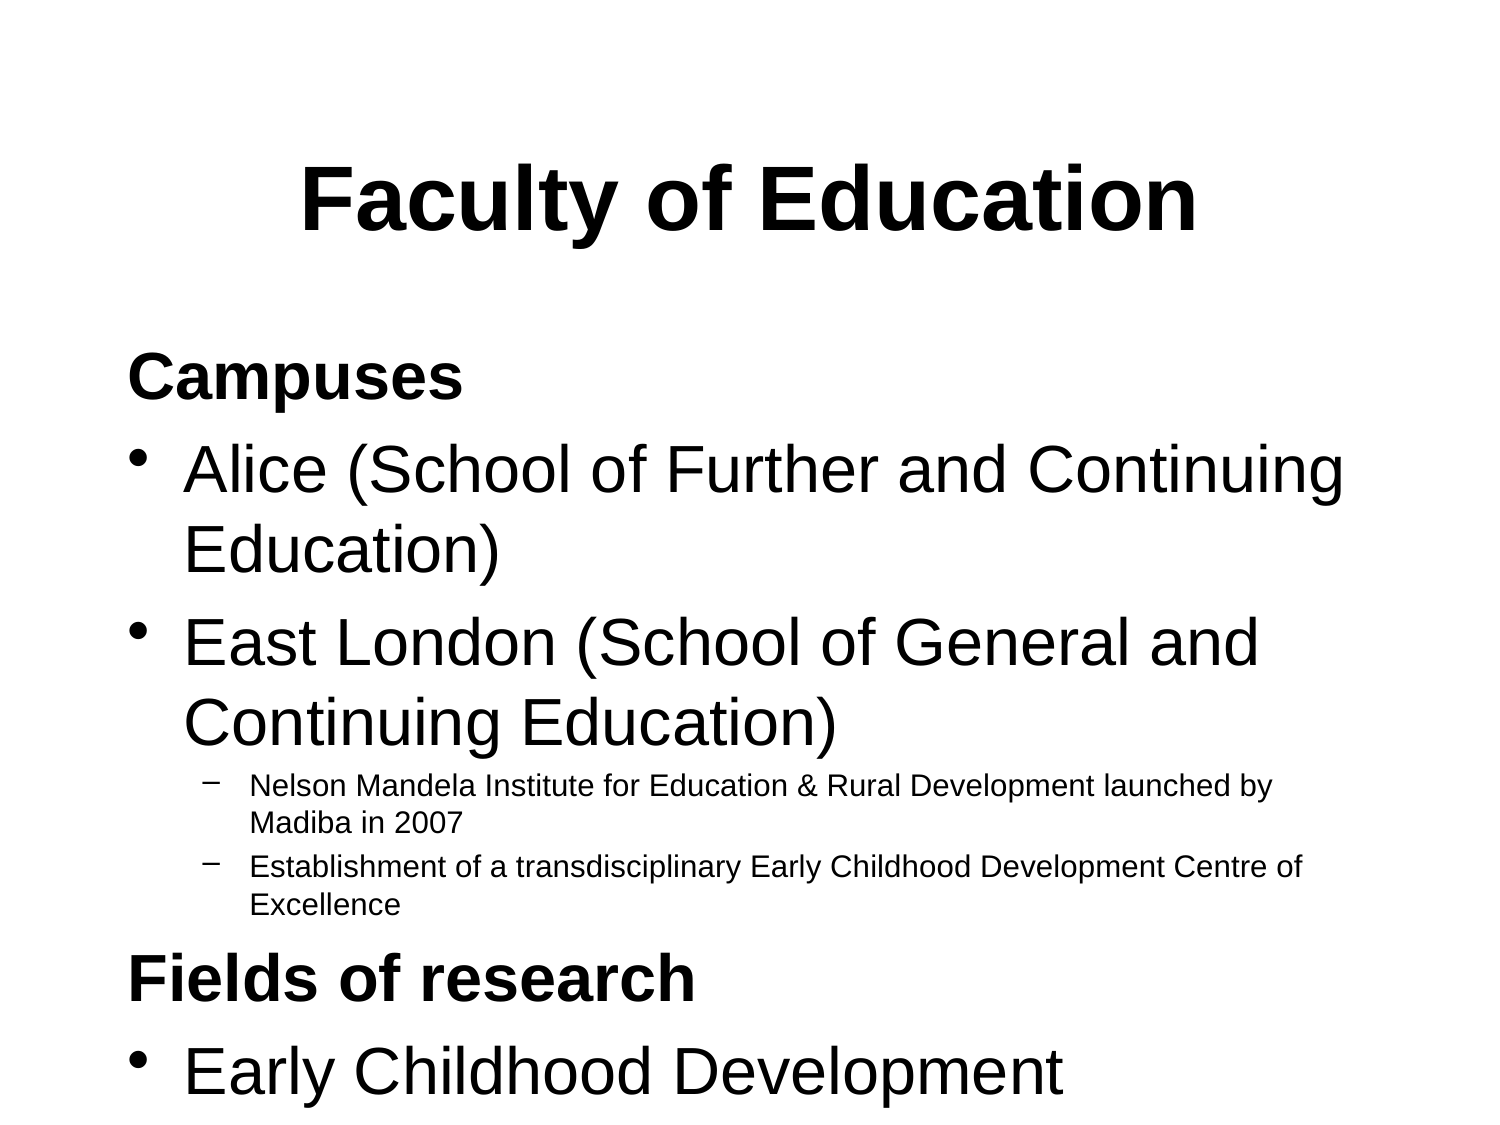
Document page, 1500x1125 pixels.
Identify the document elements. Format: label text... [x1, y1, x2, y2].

list Campuses Alice (School of Further and Continuing Education) East London (School of General and Continuing Education) Nelson Mandela Institute for Education & Rural Development launched by Madiba in 2007 Establishment of a transdisciplinary Early Childhood Development Centre of Excellence Fields of research Early Childhood Development Early Childhood Education [112, 324, 1388, 1001]
title Faculty of Education [112, 99, 1388, 288]
